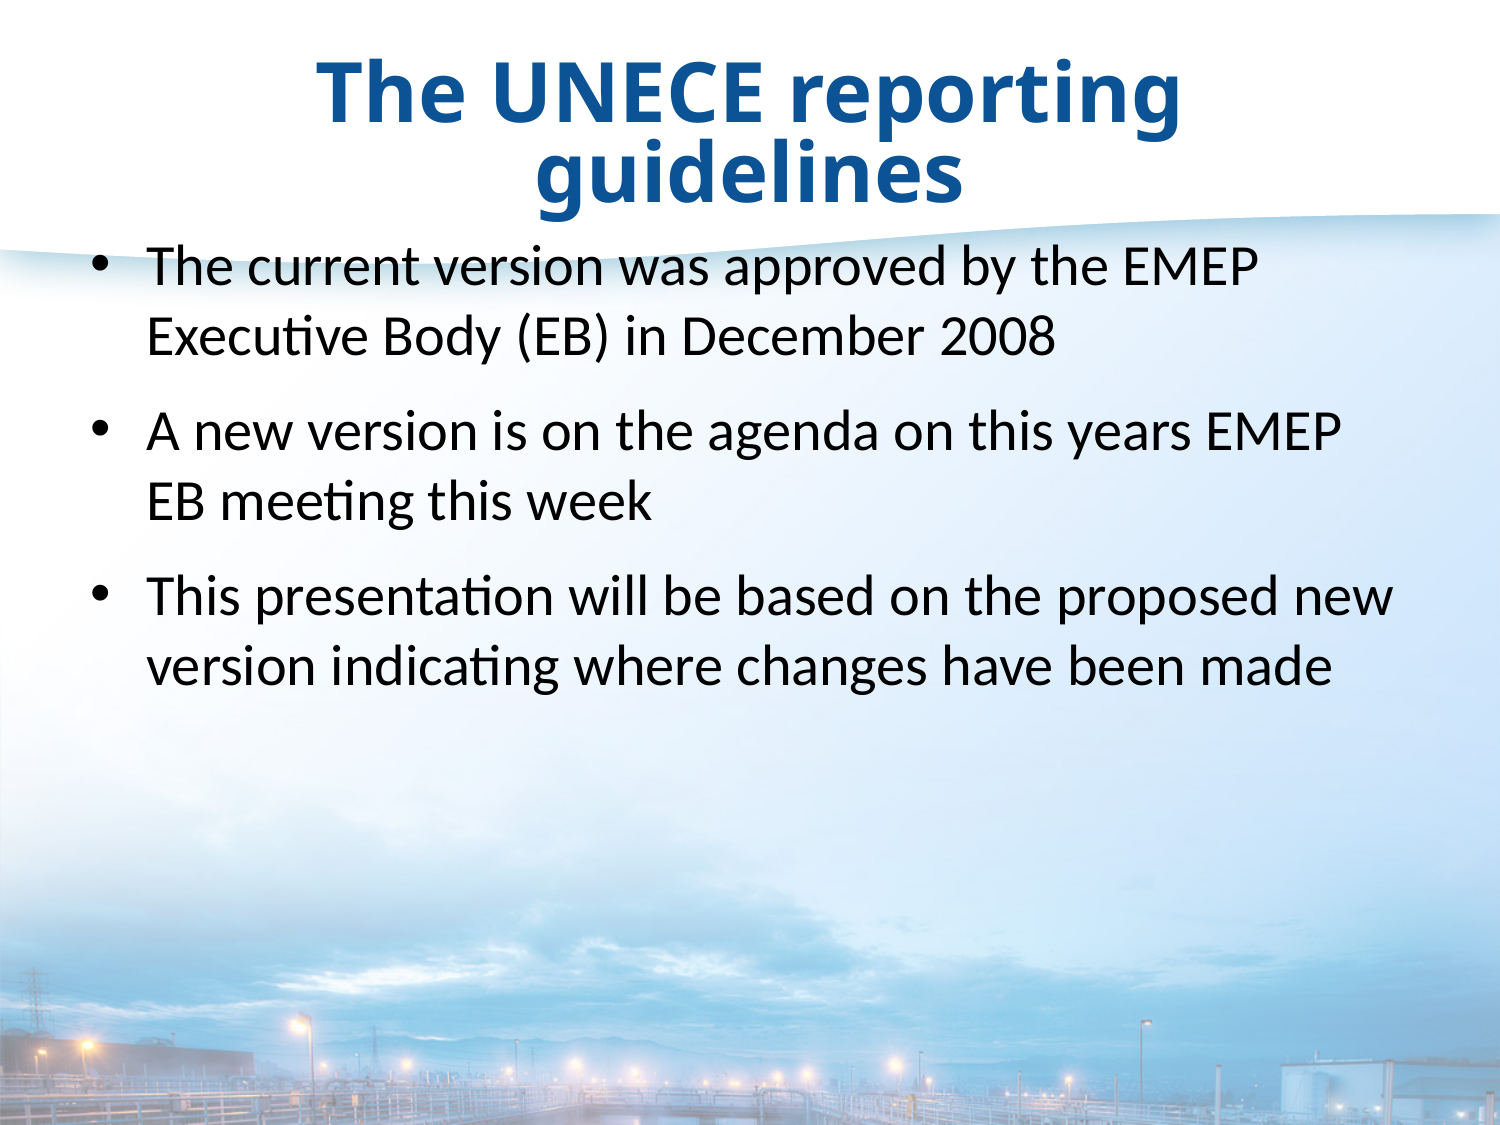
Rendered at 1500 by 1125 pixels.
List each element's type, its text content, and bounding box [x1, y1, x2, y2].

list The current version was approved by the EMEP Executive Body (EB) in December 2008 A new version is on the agenda on this years EMEP EB meeting this week This presentation will be based on the proposed new version indicating where changes have been made [75, 219, 1425, 1035]
picture [0, 215, 1500, 1125]
title The UNECE reporting guidelines [75, 45, 1425, 219]
